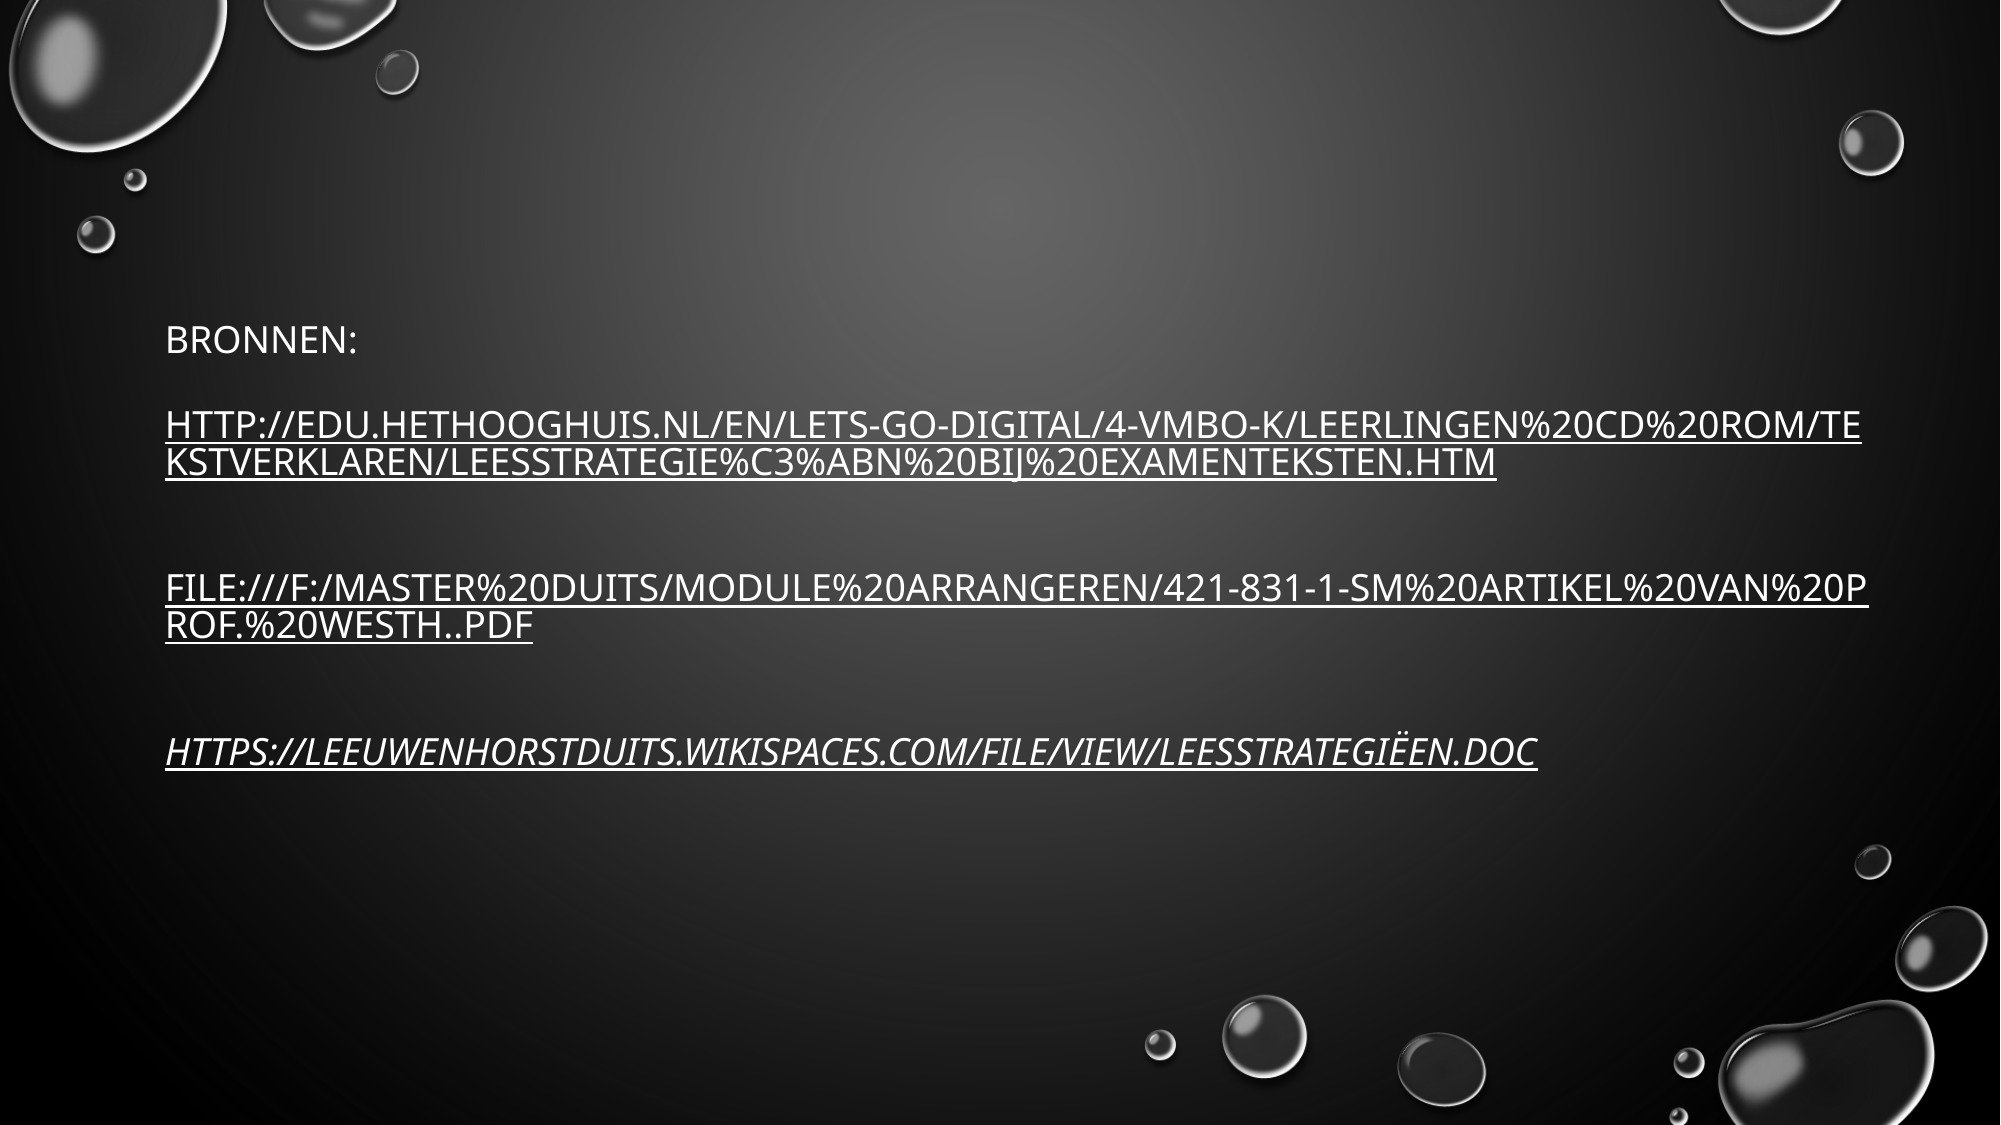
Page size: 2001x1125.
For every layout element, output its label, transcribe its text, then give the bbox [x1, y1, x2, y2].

picture [0, 0, 2000, 1125]
title Bronnen: http://edu.hethooghuis.nl/en/lets-go-digital/4-VMBO-k/leerlingen%20CD%20ROM/tekstverklaren/Leesstrategie%C3%ABn%20bij%20examenteksten.htm file:///F:/Master%20Duits/module%20arrangeren/421-831-1-SM%20artikel%20van%20prof.%20Westh..pdf https://leeuwenhorstduits.wikispaces.com/file/view/Leesstrategiëen.doc [149, 101, 1899, 961]
